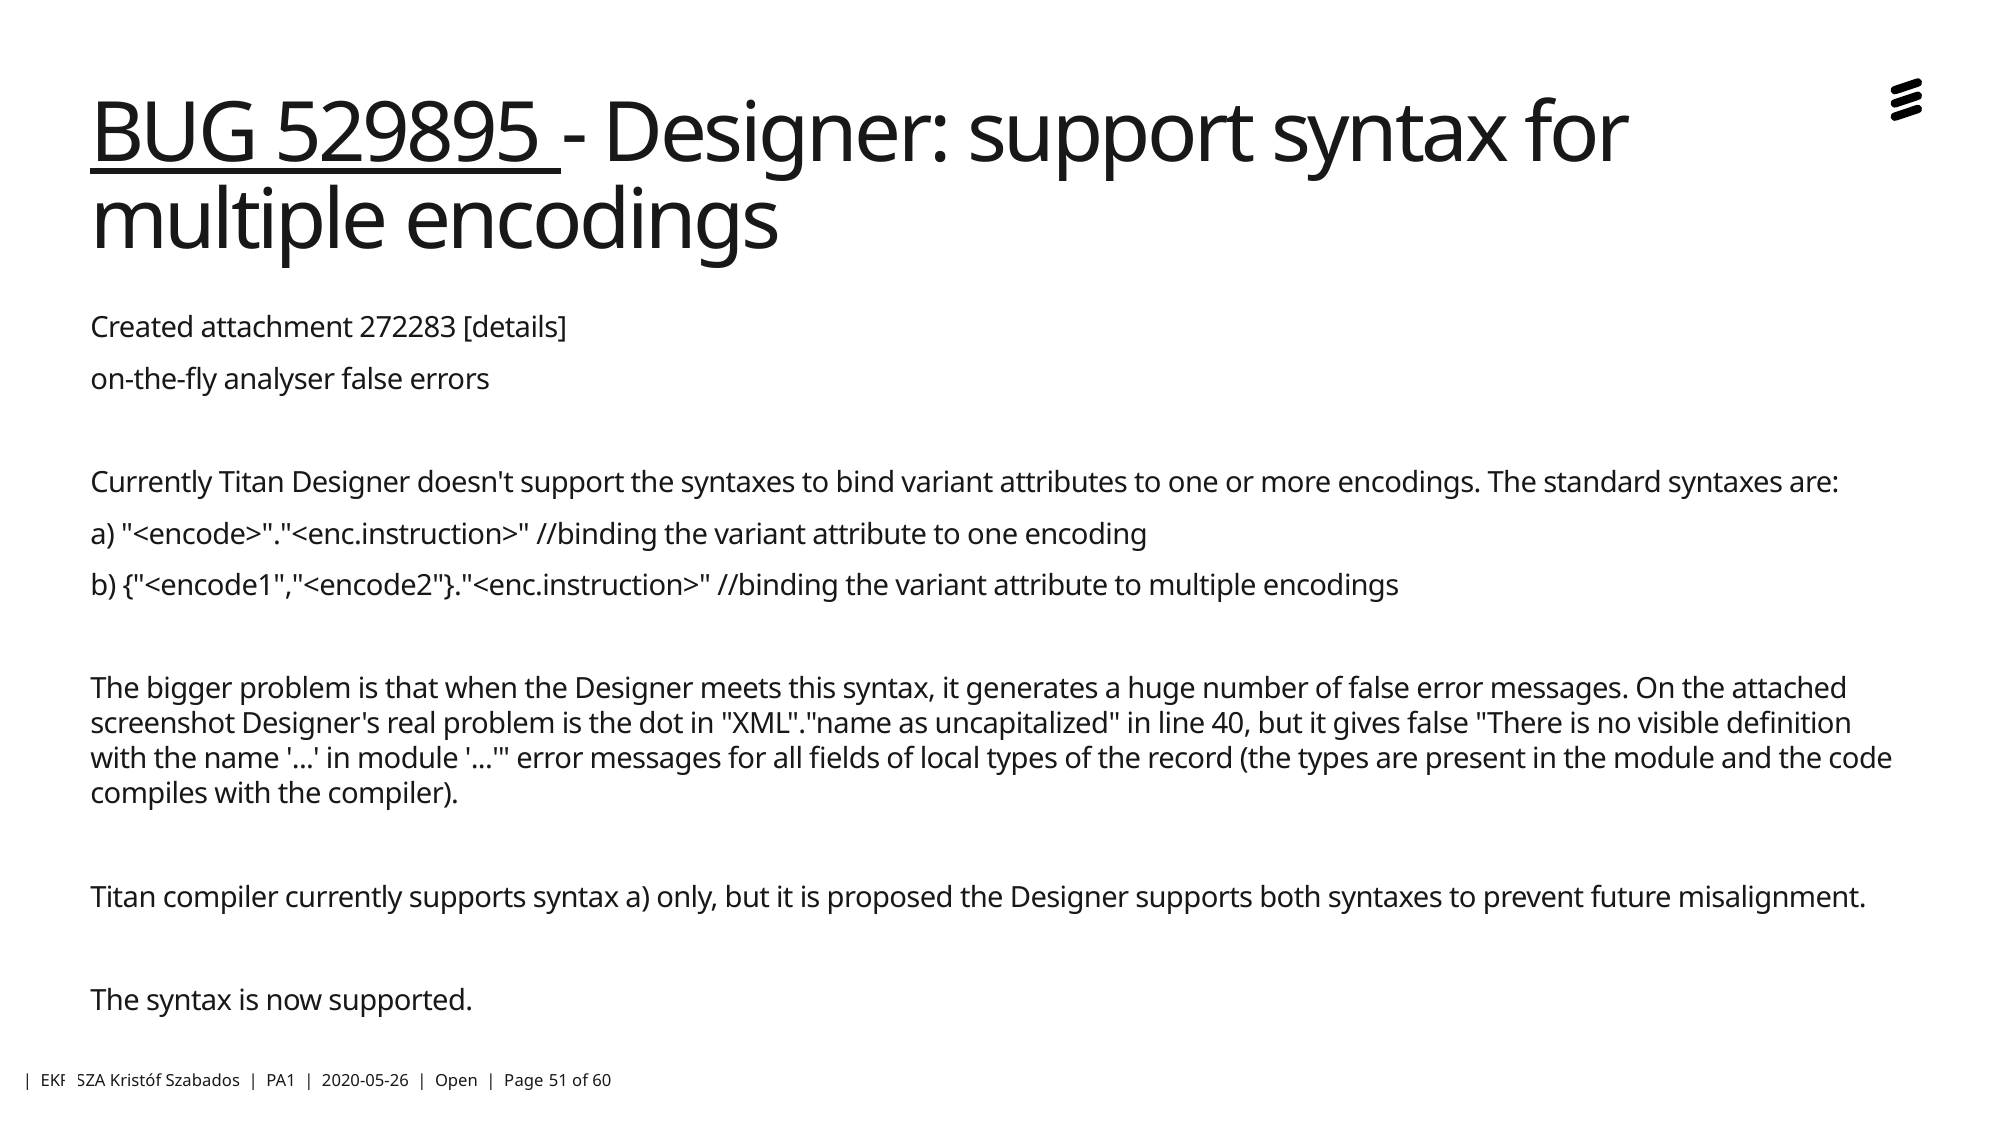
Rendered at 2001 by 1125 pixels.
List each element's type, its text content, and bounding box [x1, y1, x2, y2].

list Created attachment 272283 [details] on-the-fly analyser false errors Currently Titan Designer doesn't support the syntaxes to bind variant attributes to one or more encodings. The standard syntaxes are: a) "<encode>"."<enc.instruction>" //binding the variant attribute to one encoding b) {"<encode1","<encode2"}."<enc.instruction>" //binding the variant attribute to multiple encodings The bigger problem is that when the Designer meets this syntax, it generates a huge number of false error messages. On the attached screenshot Designer's real problem is the dot in "XML"."name as uncapitalized" in line 40, but it gives false "There is no visible definition with the name '...' in module '...'" error messages for all fields of local types of the record (the types are present in the module and the code compiles with the compiler). Titan compiler currently supports syntax a) only, but it is proposed the Designer supports both syntaxes to prevent future misalignment. The syntax is now supported. [78, 302, 1922, 1024]
title BUG 529895 - Designer: support syntax for multiple encodings [78, 77, 1805, 256]
